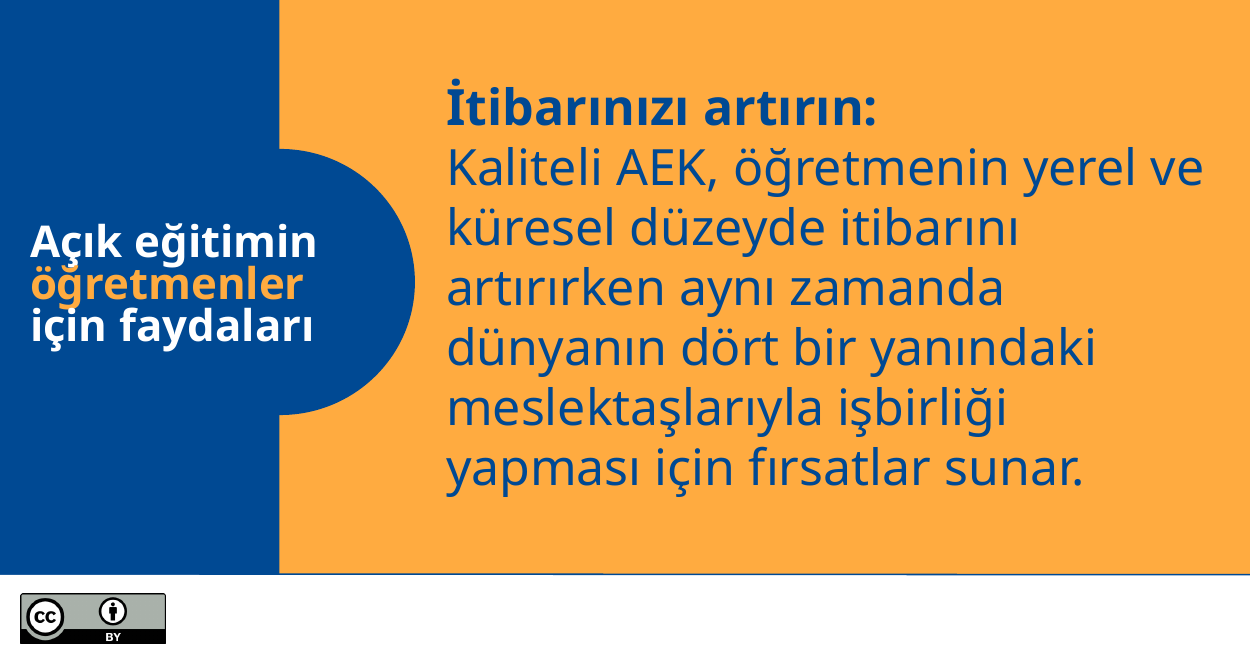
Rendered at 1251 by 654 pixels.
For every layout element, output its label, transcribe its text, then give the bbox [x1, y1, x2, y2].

picture [20, 592, 166, 645]
text_box İtibarınızı artırın: Kaliteli AEK, öğretmenin yerel ve küresel düzeyde itibarını artırırken aynı zamanda dünyanın dört bir yanındaki meslektaşlarıyla işbirliği yapması için fırsatlar sunar. [431, 60, 1232, 511]
text_box Açık eğitimin öğretmenler için faydaları [15, 209, 394, 366]
text_box [167, 148, 393, 209]
text_box [394, 210, 415, 354]
text_box [0, 582, 1250, 654]
text_box [175, 366, 385, 416]
text_box [0, 0, 280, 573]
